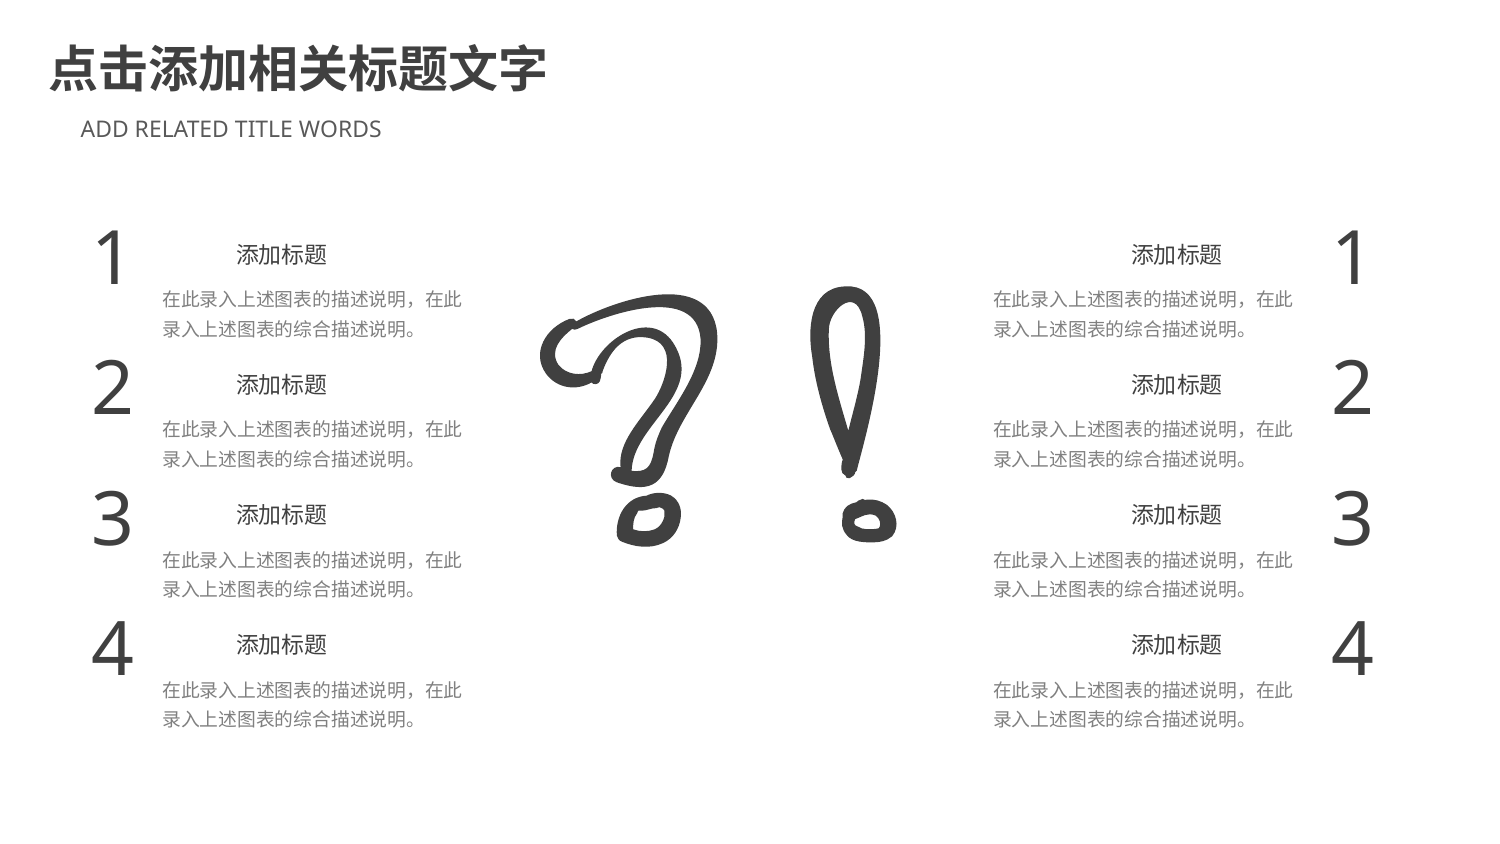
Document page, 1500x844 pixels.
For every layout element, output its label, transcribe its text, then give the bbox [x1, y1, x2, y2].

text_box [147, 622, 481, 735]
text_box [147, 232, 481, 349]
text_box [978, 362, 1312, 475]
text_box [978, 492, 1312, 605]
text_box 4 [1316, 592, 1388, 698]
text_box 3 [1316, 462, 1388, 568]
text_box 4 [76, 592, 148, 698]
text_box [530, 267, 722, 550]
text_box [807, 282, 913, 543]
text_box 2 [76, 332, 148, 438]
text_box 1 [76, 202, 148, 308]
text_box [147, 492, 481, 609]
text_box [978, 622, 1312, 735]
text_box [978, 232, 1312, 345]
text_box 2 [1316, 332, 1388, 438]
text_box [147, 362, 481, 479]
text_box 3 [76, 462, 148, 568]
text_box 1 [1316, 202, 1388, 308]
